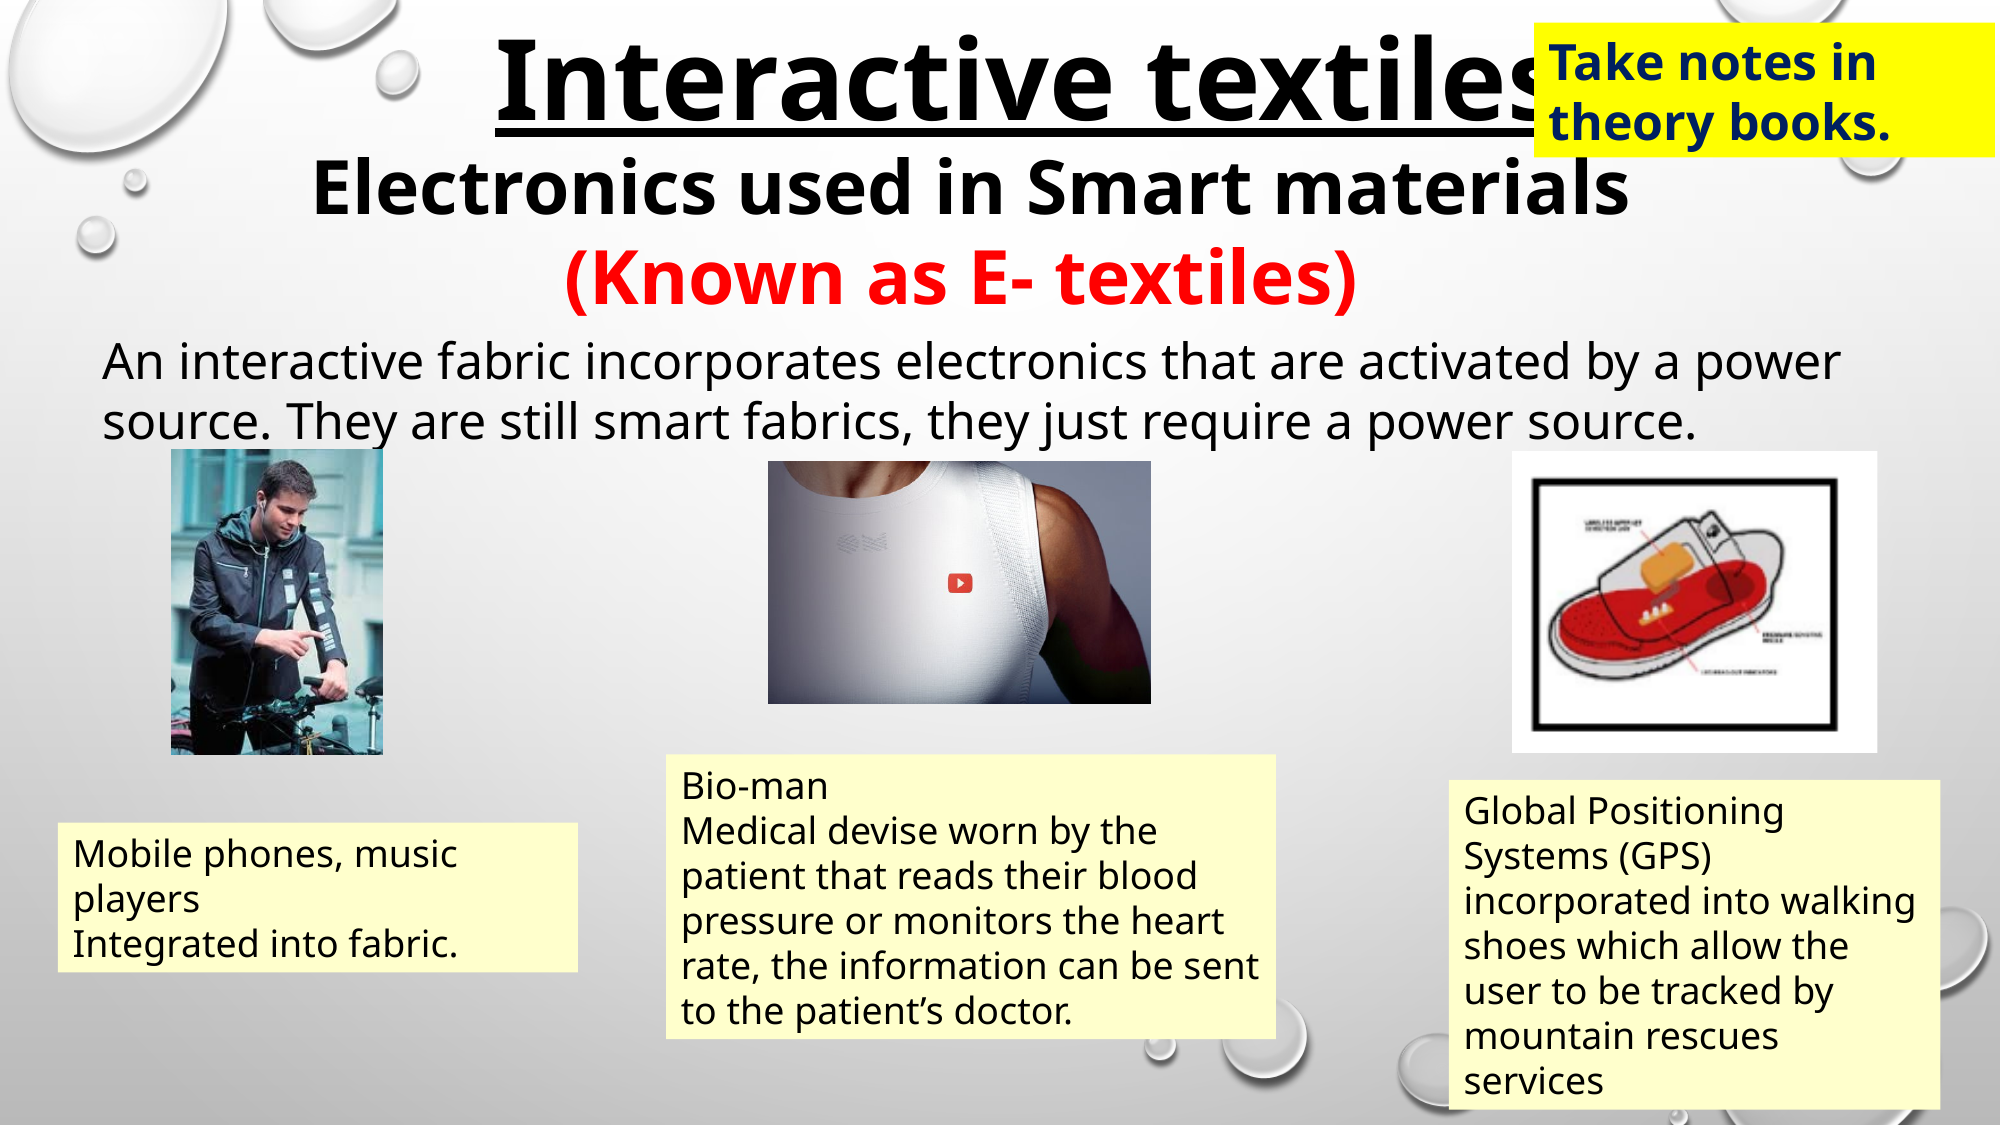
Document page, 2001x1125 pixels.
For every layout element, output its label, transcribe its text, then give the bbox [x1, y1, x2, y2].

text_box An interactive fabric incorporates electronics that are activated by a power source. They are still smart fabrics, they just require a power source. [87, 322, 1918, 457]
text_box Take notes in theory books. [1534, 22, 1995, 158]
text_box Bio-man Medical devise worn by the patient that reads their blood pressure or monitors the heart rate, the information can be sent to the patient’s doctor. [666, 754, 1276, 1040]
text_box Electronics used in Smart materials (Known as E- textiles) [128, 132, 1814, 328]
text_box Global Positioning Systems (GPS) incorporated into walking shoes which allow the user to be tracked by mountain rescues services [1448, 779, 1941, 1110]
text_box Mobile phones, music players Integrated into fabric. [57, 822, 578, 973]
picture [0, 0, 2000, 1125]
text_box Interactive textiles [480, 0, 1579, 150]
